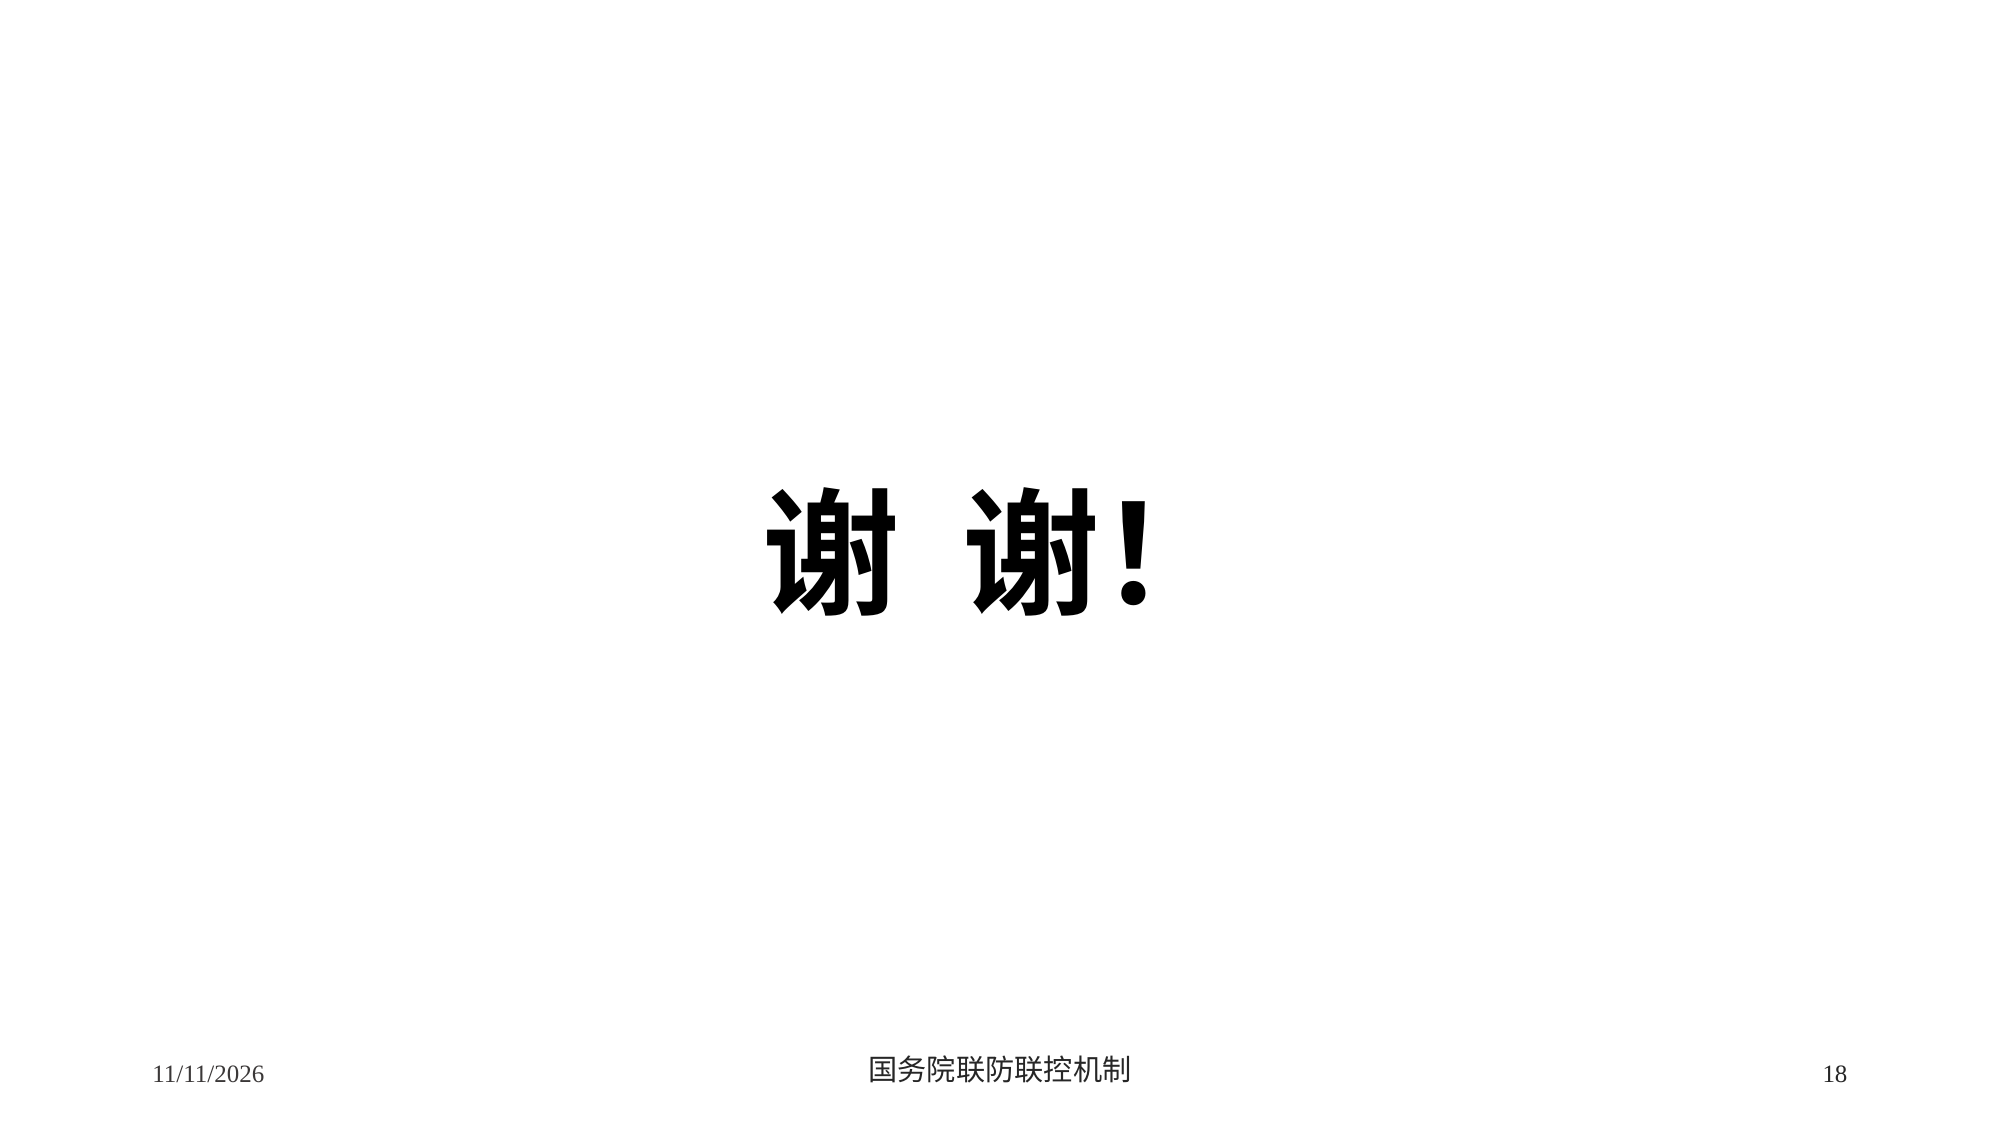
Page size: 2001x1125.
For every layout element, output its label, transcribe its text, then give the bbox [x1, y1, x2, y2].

text_box 谢 谢！ [747, 459, 1253, 640]
slide_number 18 [1412, 1042, 1863, 1103]
footer 国务院联防联控机制 [662, 1042, 1338, 1103]
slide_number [137, 1042, 588, 1103]
